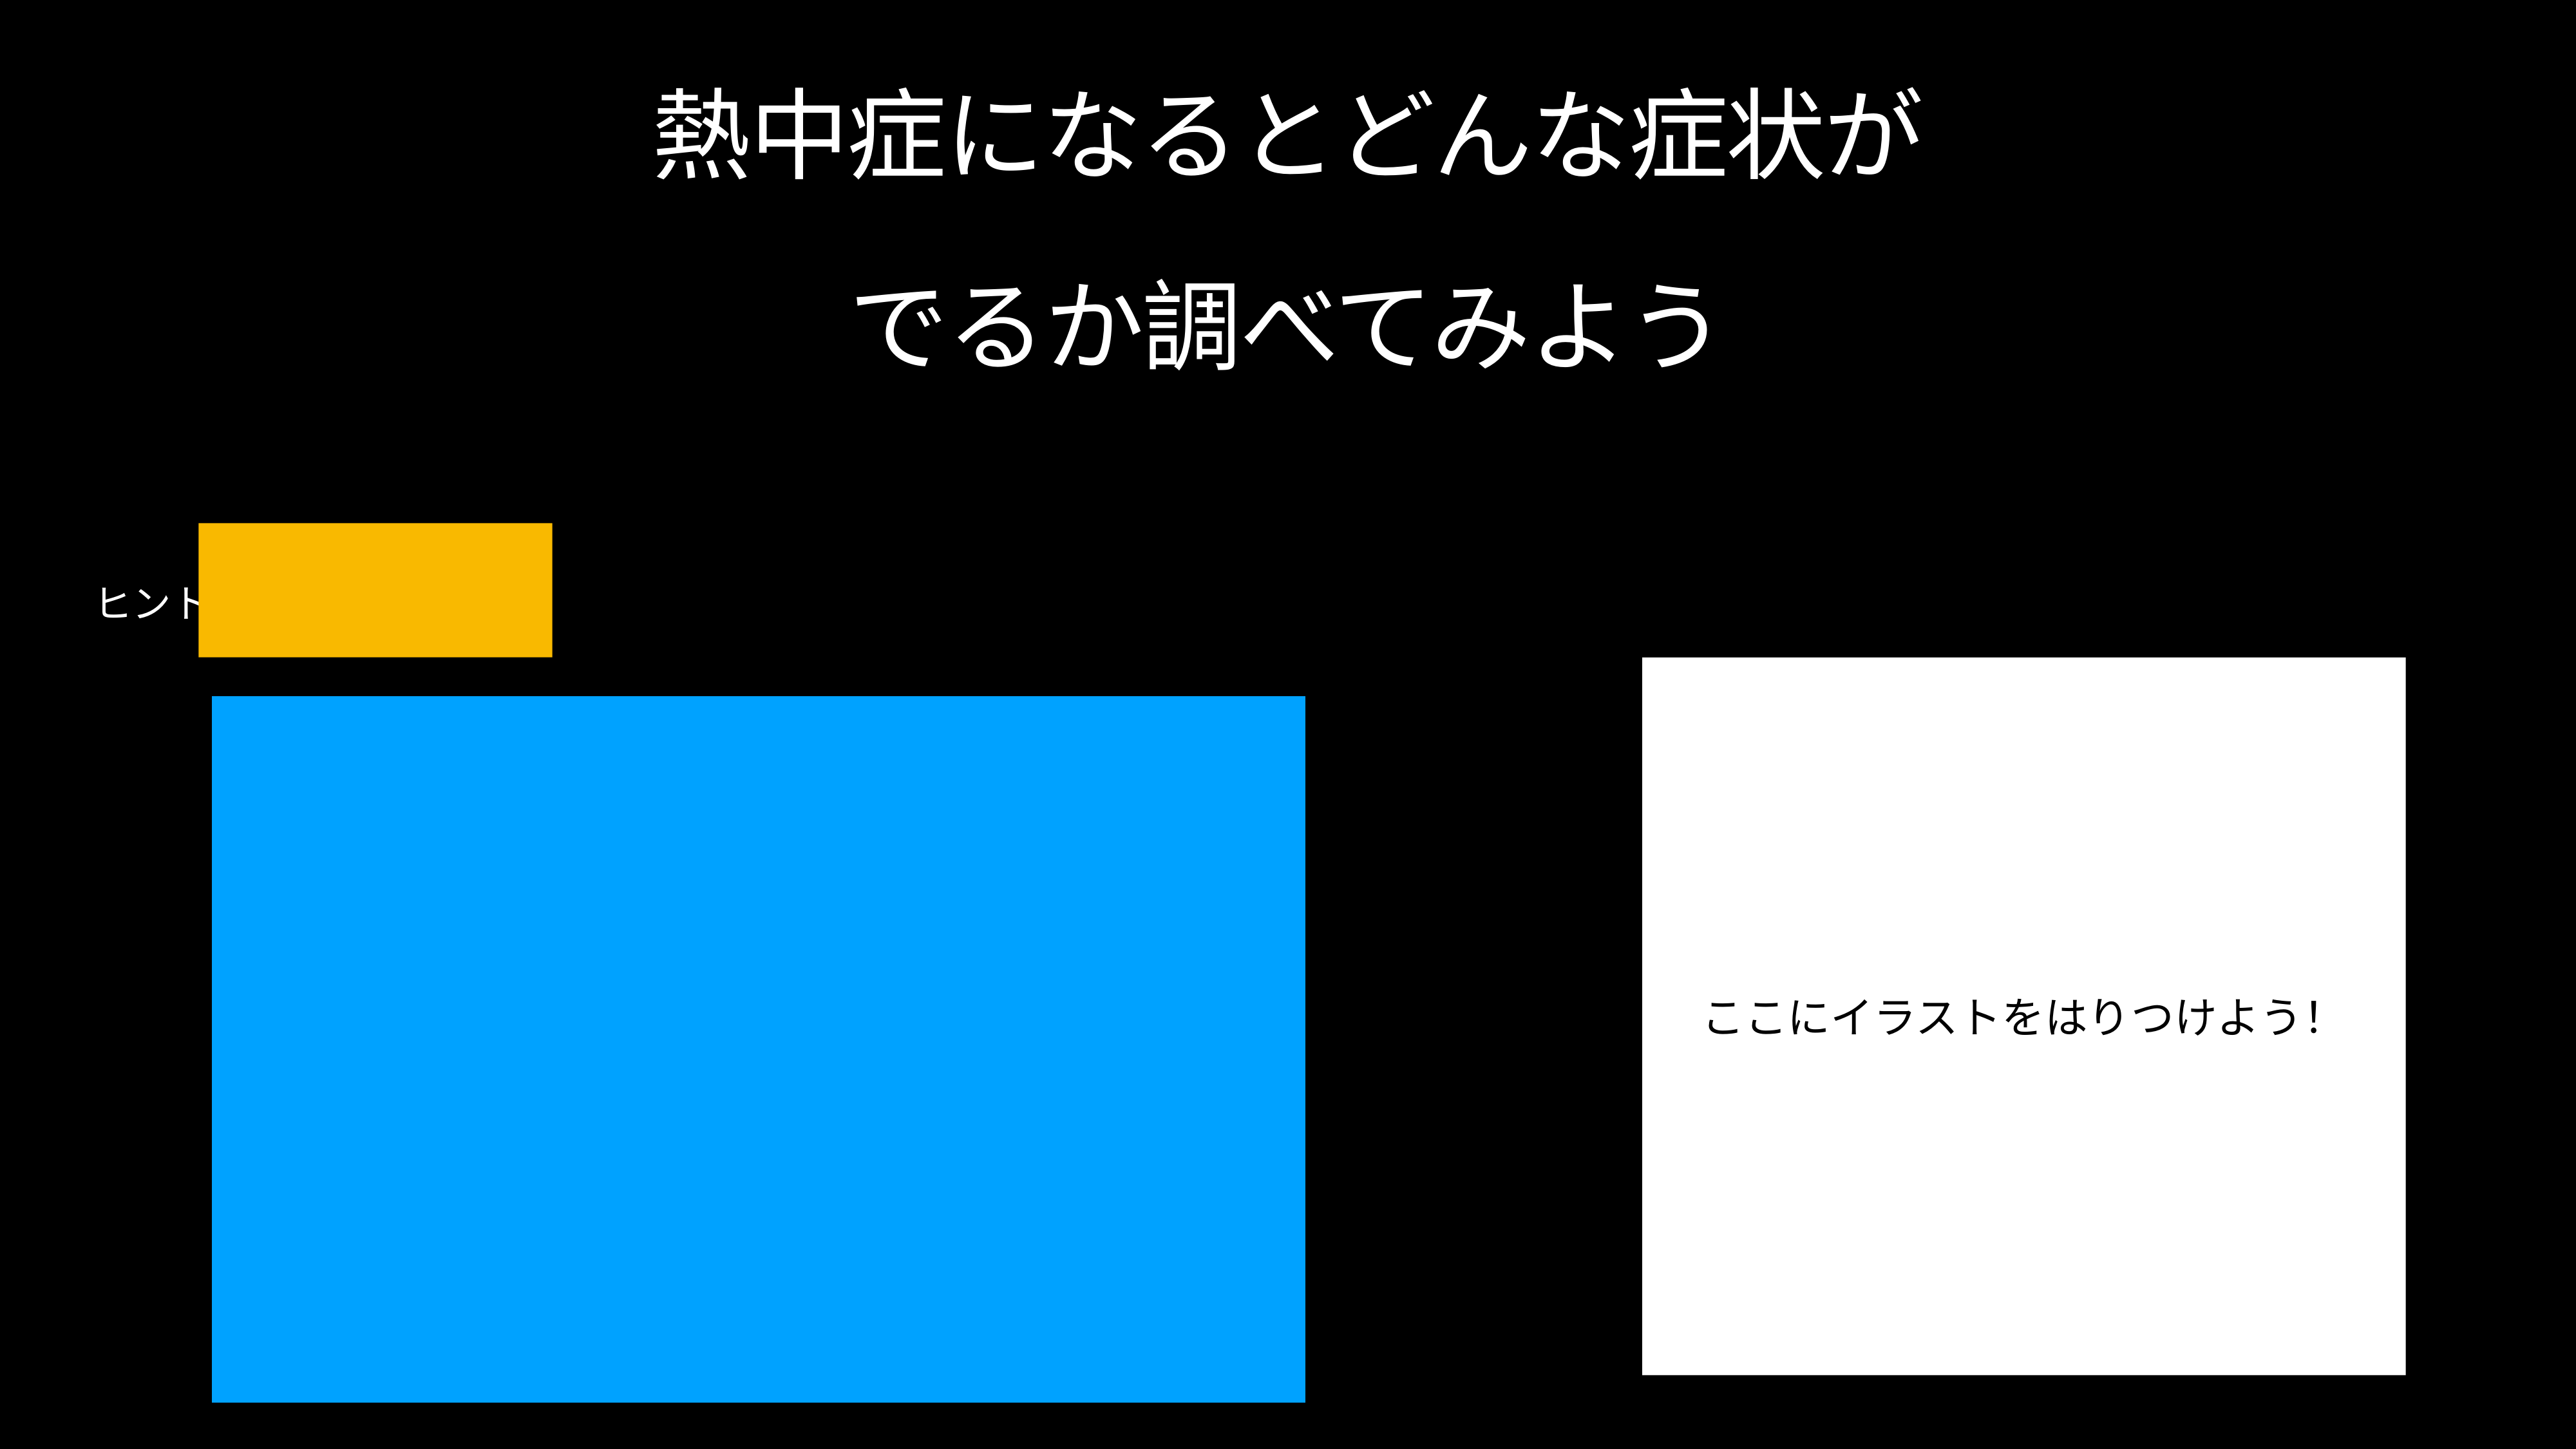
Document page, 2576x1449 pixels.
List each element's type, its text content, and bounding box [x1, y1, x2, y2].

text_box ヒント：熱中症 症状 [88, 573, 198, 631]
text_box [198, 523, 553, 658]
list 熱中症になるとどんな症状が でるか調べてみよう [127, 33, 2449, 444]
text_box [212, 696, 1305, 1403]
text_box ここにイラストをはりつけよう！ [1642, 657, 2406, 1376]
